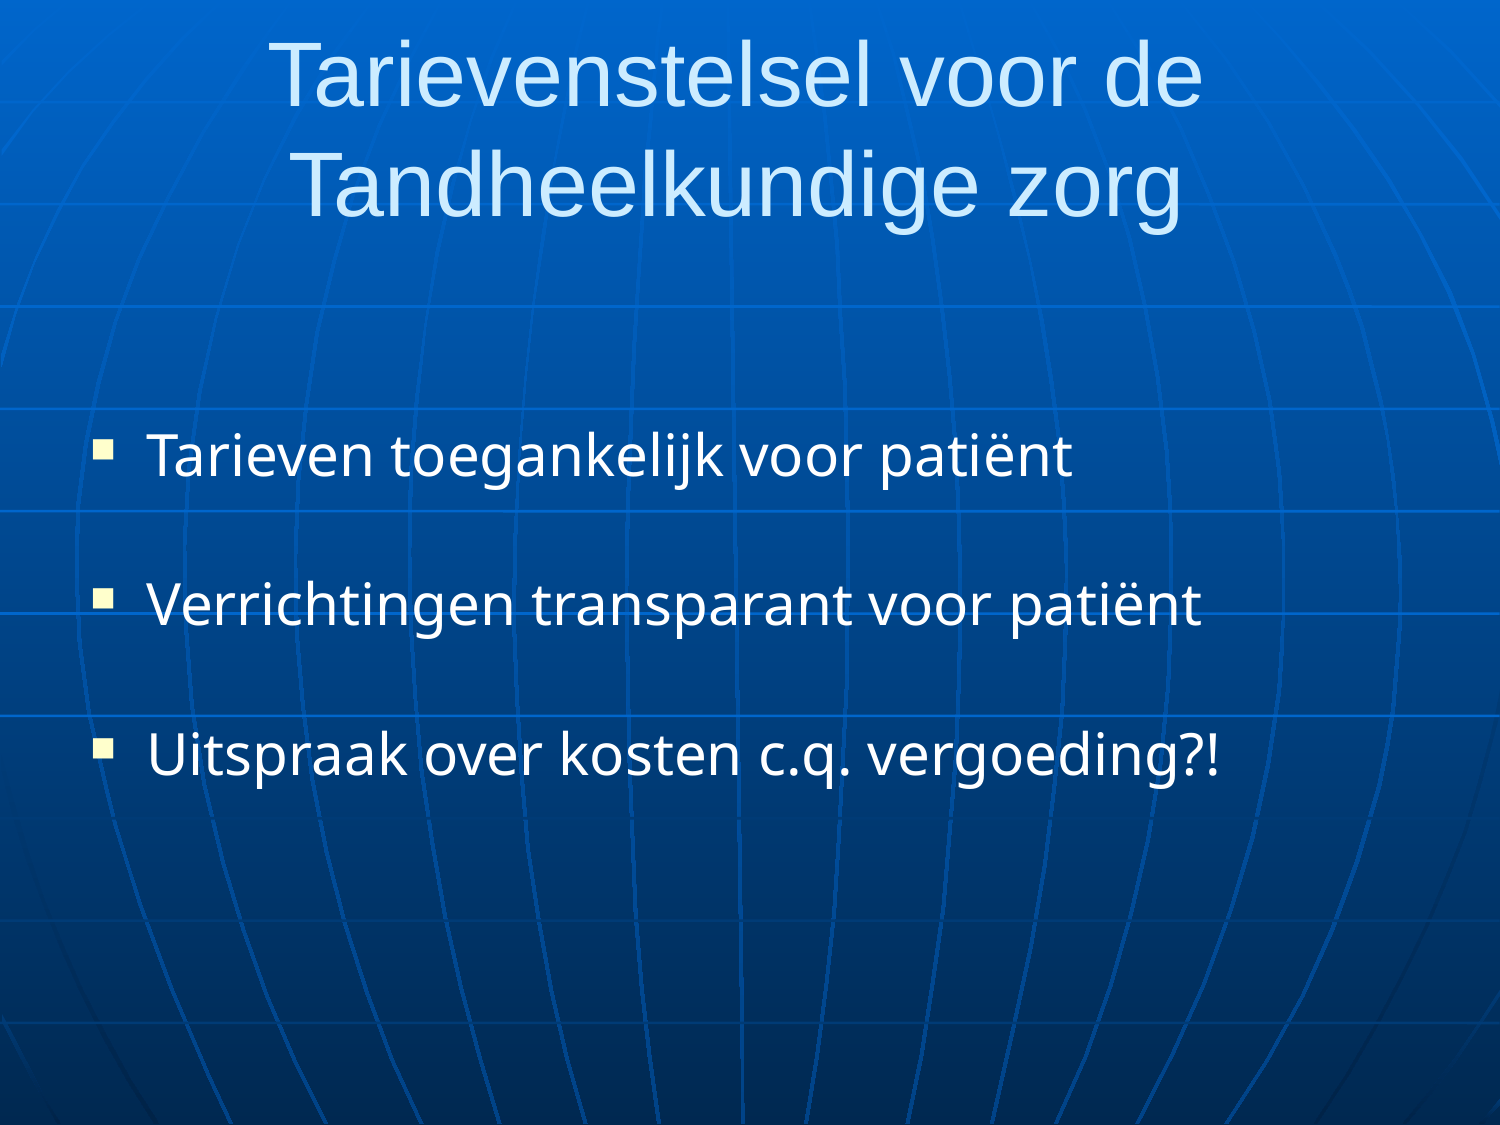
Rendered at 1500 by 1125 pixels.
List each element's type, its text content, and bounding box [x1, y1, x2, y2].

list Tarieven toegankelijk voor patiënt Verrichtingen transparant voor patiënt Uitspraak over kosten c.q. vergoeding?! [75, 262, 1425, 1024]
title Tarievenstelsel voor de Tandheelkundige zorg [75, 30, 1425, 218]
